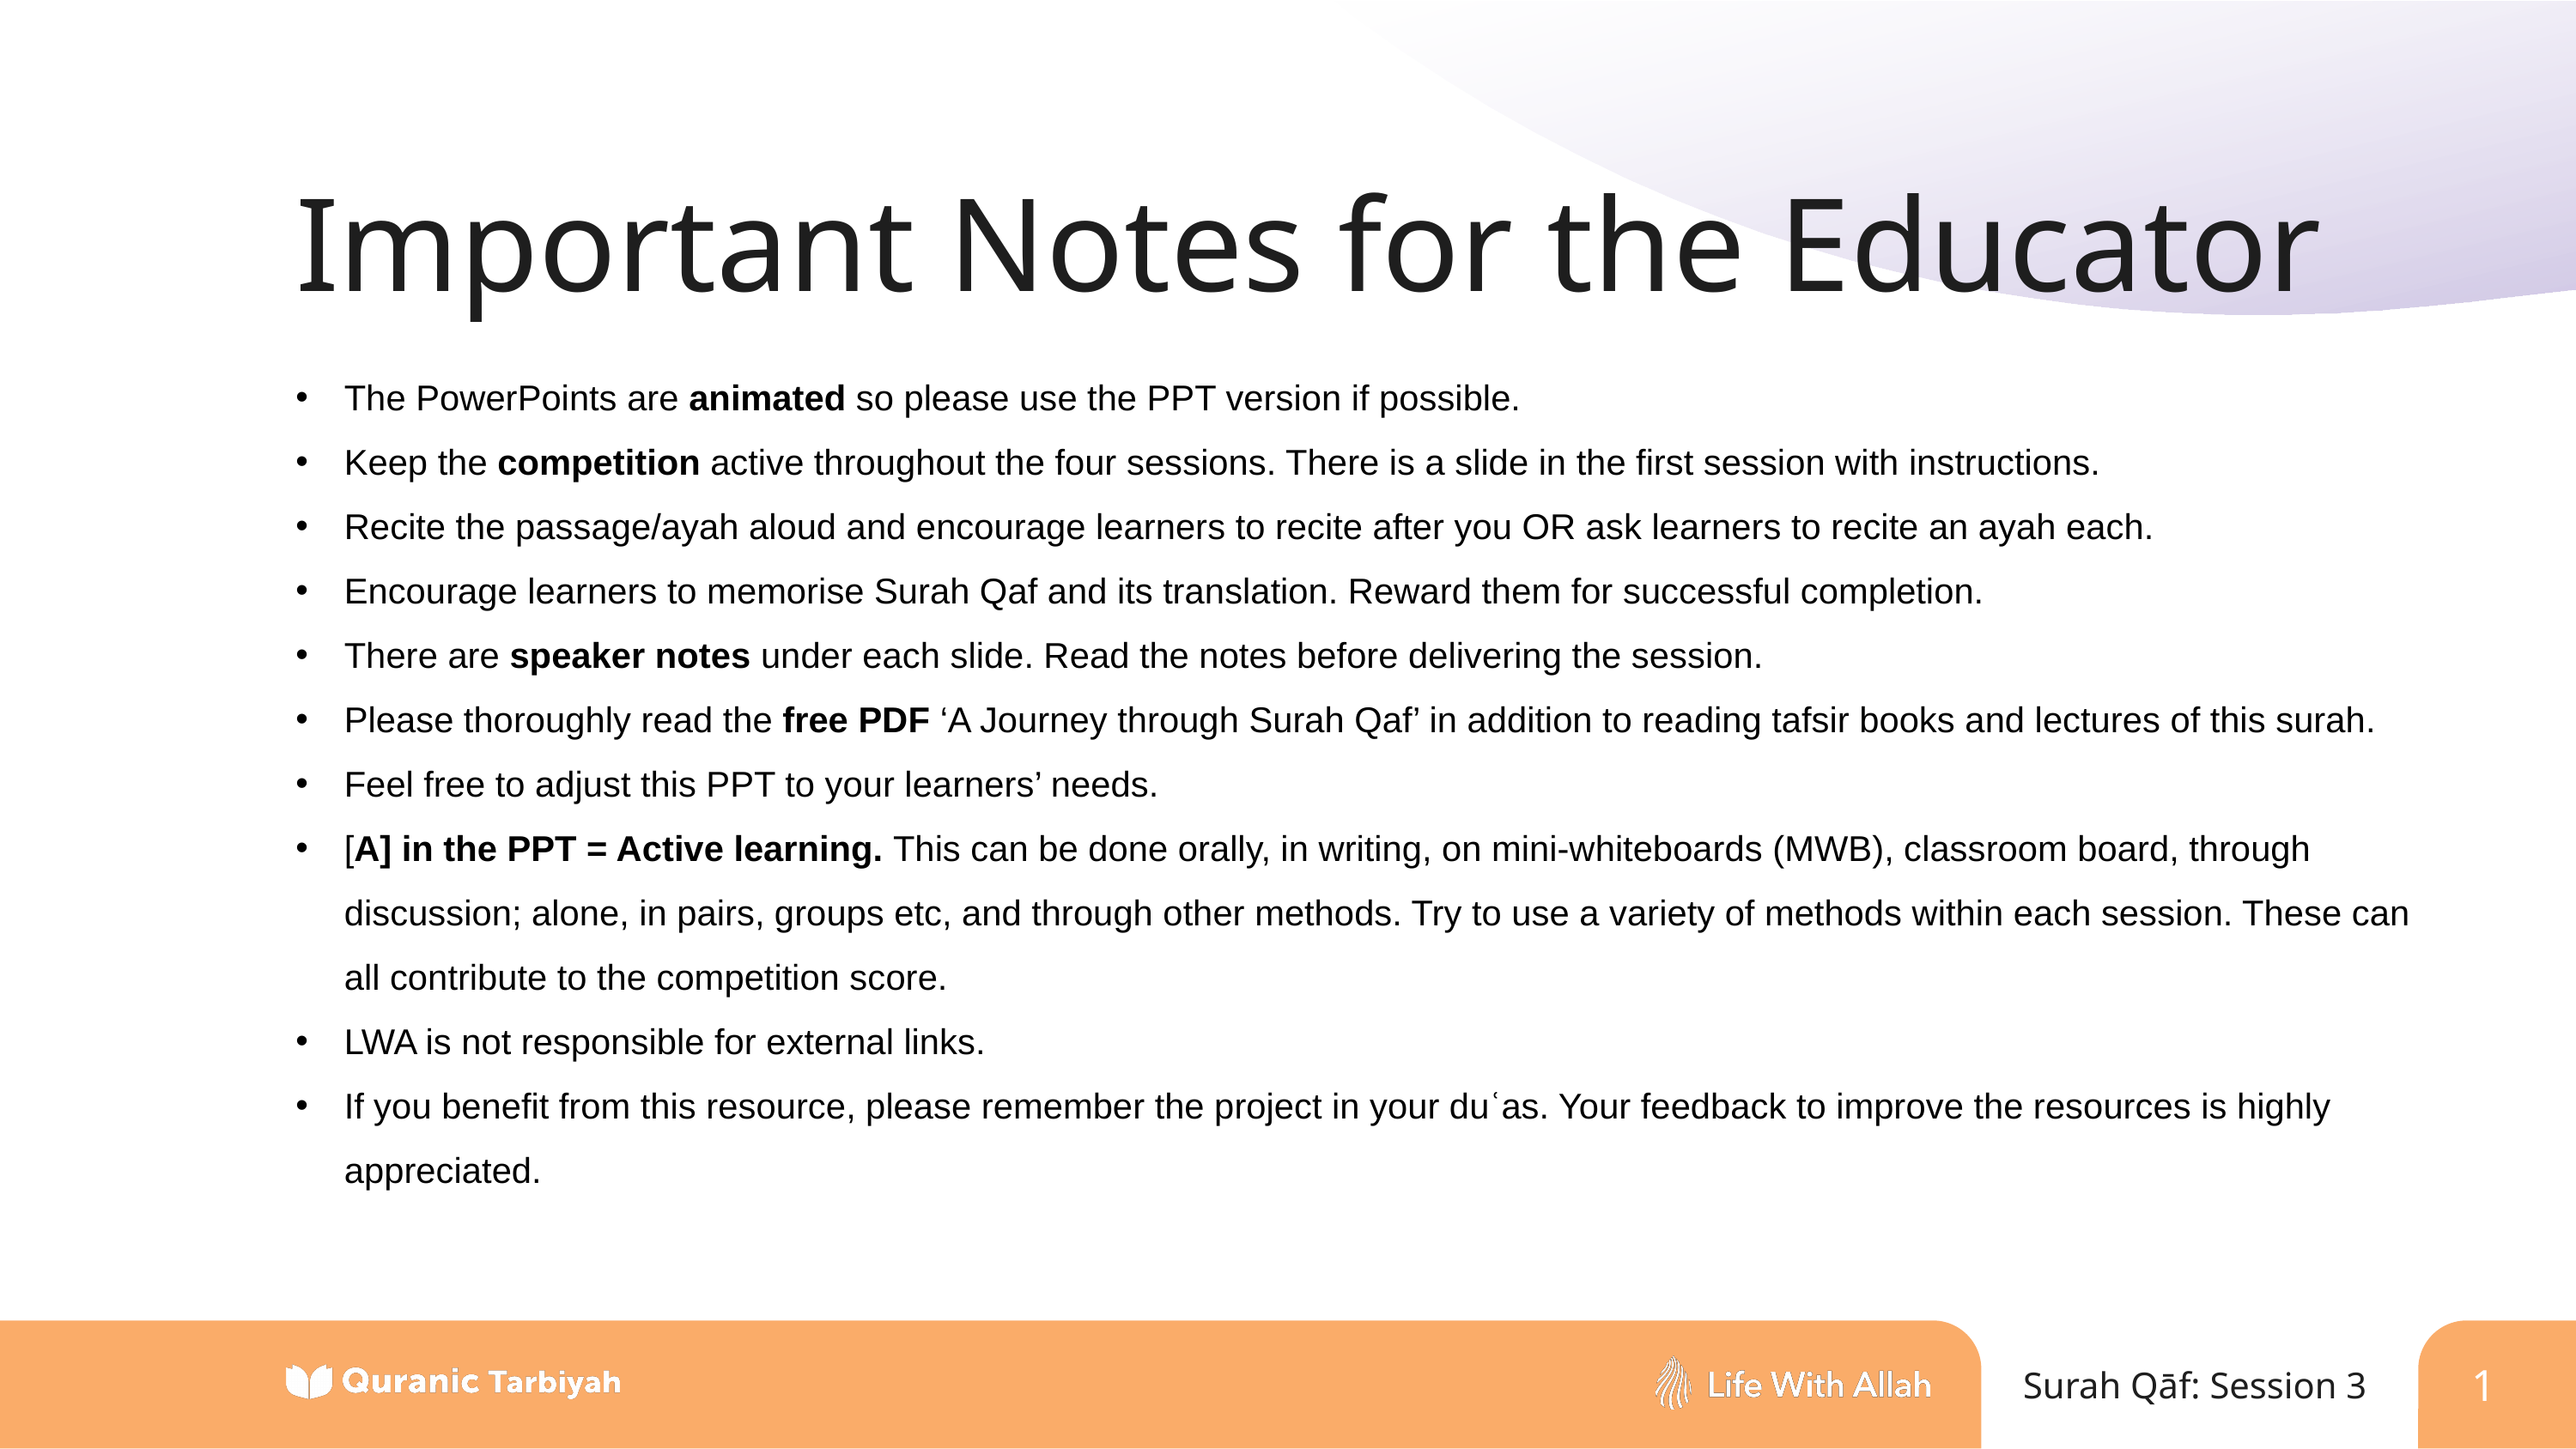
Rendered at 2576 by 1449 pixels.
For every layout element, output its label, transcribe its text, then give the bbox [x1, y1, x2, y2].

picture [1656, 1355, 1930, 1410]
text_box [1334, 1, 2576, 307]
picture [286, 1364, 620, 1399]
text_box The PowerPoints are animated so please use the PPT version if possible. Keep the competition active throughout the four sessions. There is a slide in the first session with instructions. Recite the passage/ayah aloud and encourage learners to recite after you OR ask learners to recite an ayah each. Encourage learners to memorise Surah Qaf and its translation. Reward them for successful completion. There are speaker notes under each slide. Read the notes before delivering the session. Please thoroughly read the free PDF ‘A Journey through Surah Qaf’ in addition to reading tafsir books and lectures of this surah. Feel free to adjust this PPT to your learners’ needs. [A] in the PPT = Active learning. This can be done orally, in writing, on mini-whiteboards (MWB), classroom board, through discussion; alone, in pairs, groups etc, and through other methods. Try to use a variety of methods within each session. These can all contribute to the competition score. LWA is not responsible for external links. If you benefit from this resource, please remember the project in your duʿas. Your feedback to improve the resources is highly appreciated. [283, 308, 2450, 1197]
text_box Important Notes for the Educator [283, 155, 2421, 308]
